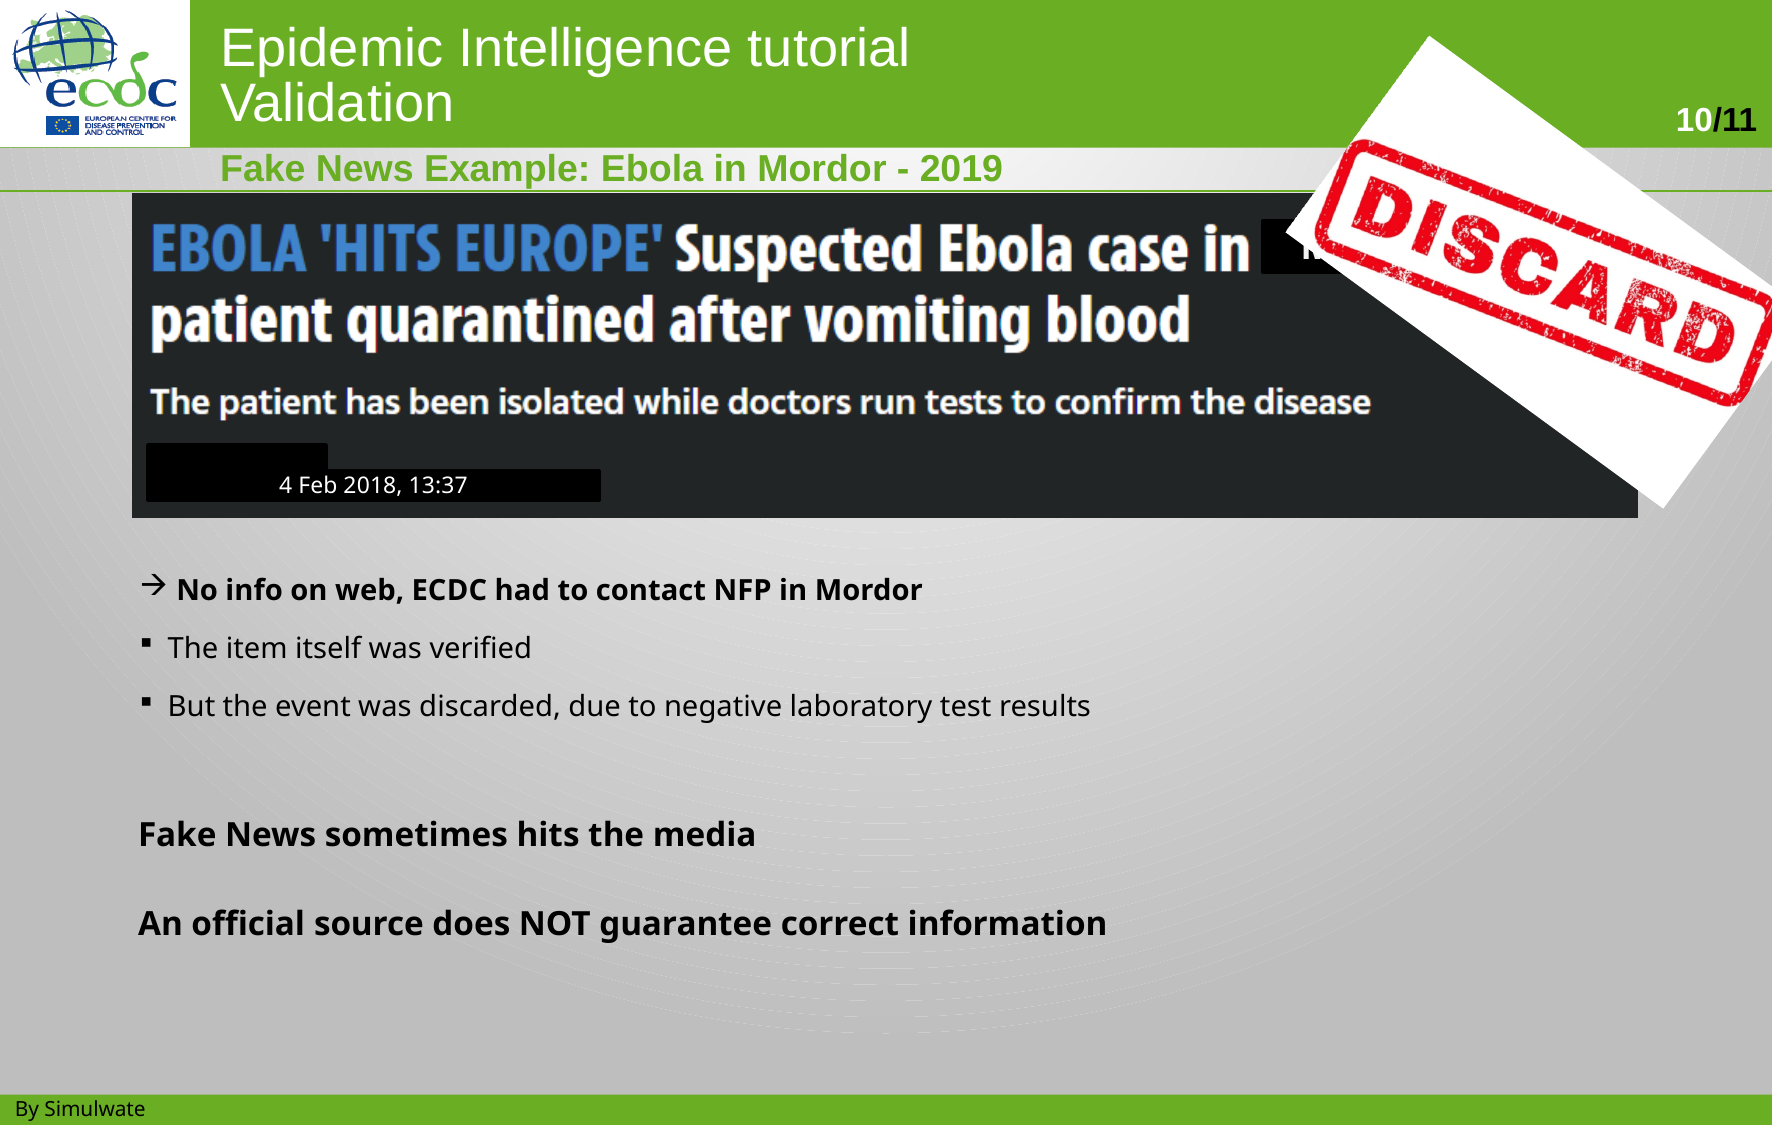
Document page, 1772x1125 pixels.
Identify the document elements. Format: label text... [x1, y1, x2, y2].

picture [0, 0, 190, 147]
text_box Fake News Example: Ebola in Mordor - 2019 [205, 141, 1351, 192]
text_box No info on web, ECDC had to contact NFP in Mordor The item itself was verified But the event was discarded, due to negative laboratory test results [124, 546, 1152, 731]
text_box Fake News sometimes hits the media An official source does NOT guarantee correct information [123, 806, 1596, 1006]
picture [1310, 36, 1772, 509]
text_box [132, 193, 1638, 518]
